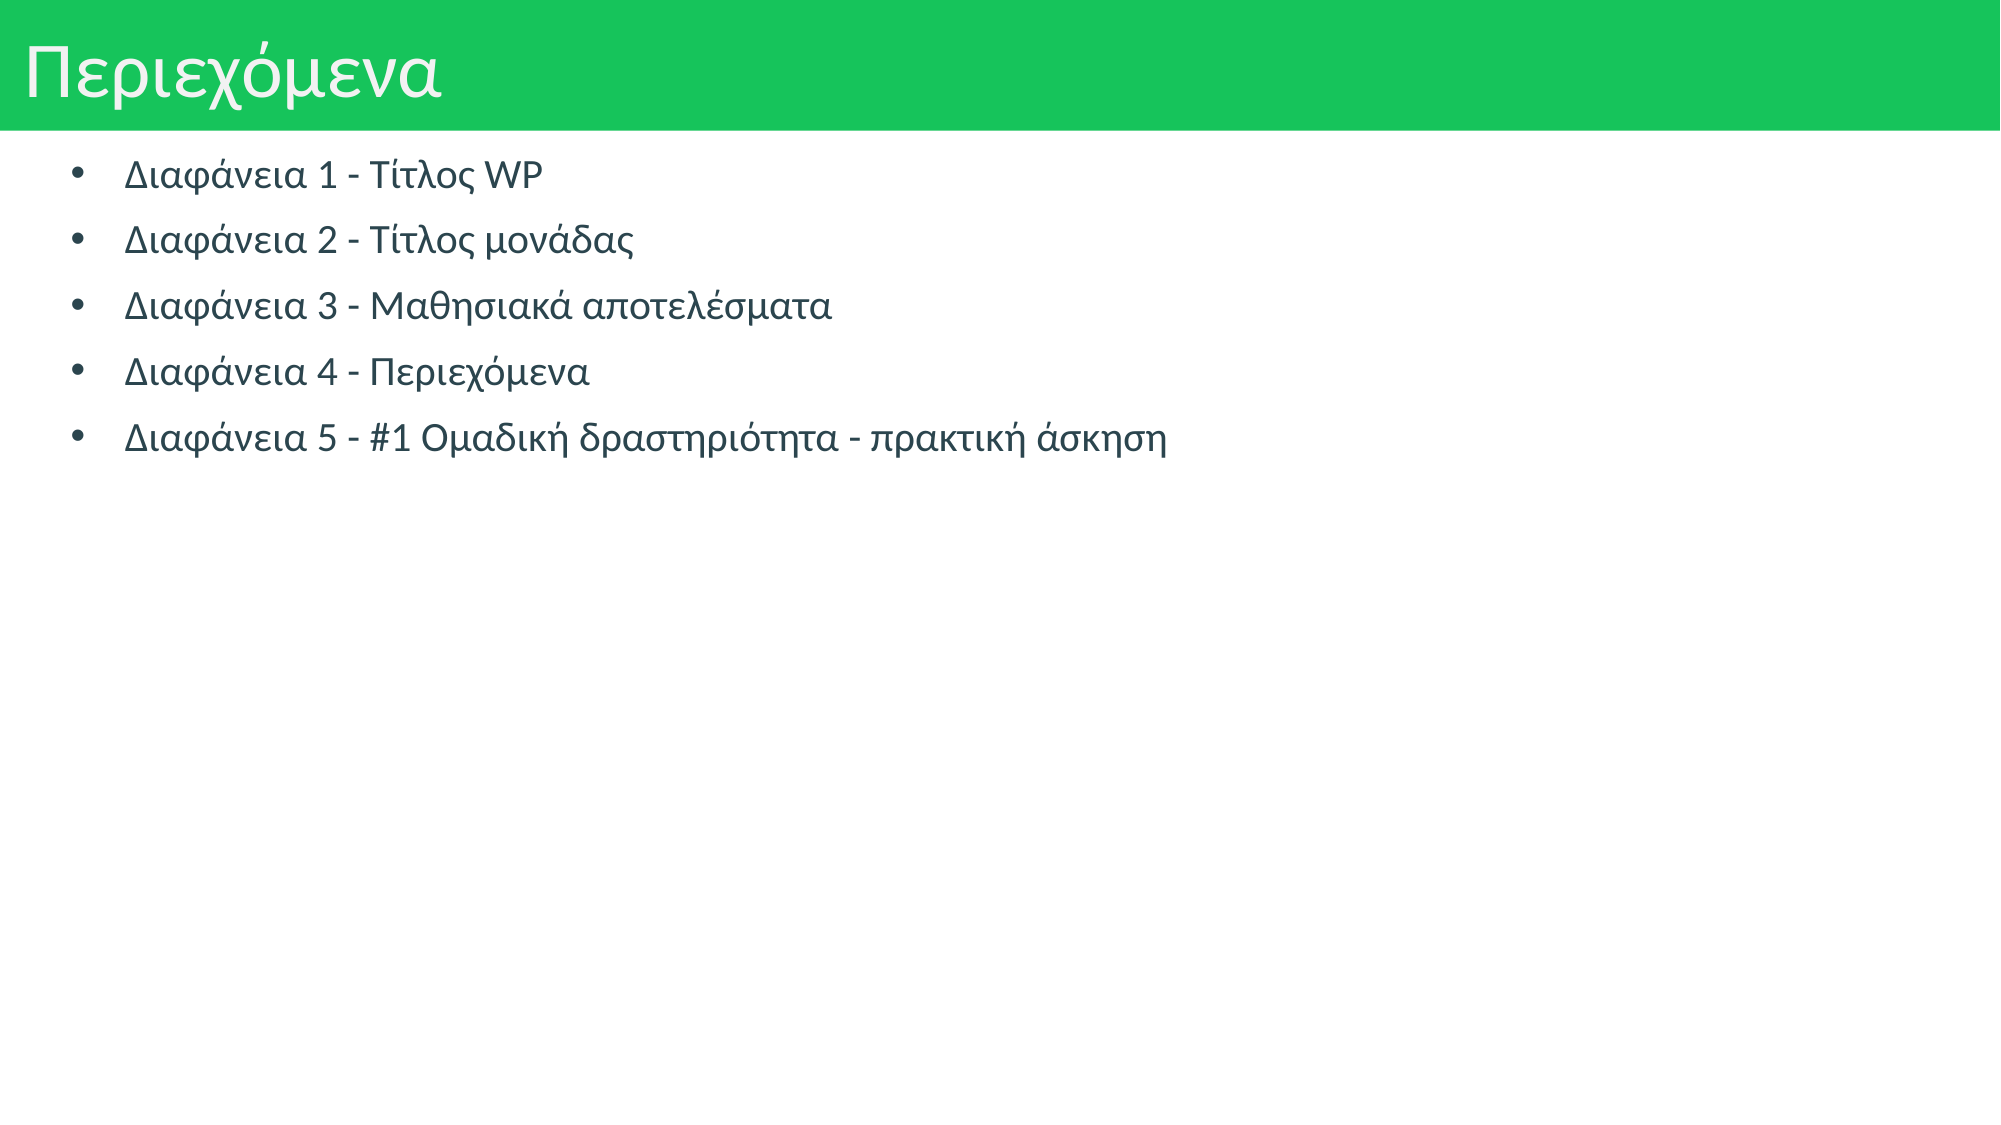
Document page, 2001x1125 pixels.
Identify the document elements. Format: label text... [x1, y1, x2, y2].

title Περιεχόμενα [16, 13, 1976, 131]
list Διαφάνεια 1 - Τίτλος WP Διαφάνεια 2 - Τίτλος μονάδας Διαφάνεια 3 - Μαθησιακά αποτελέσματα Διαφάνεια 4 - Περιεχόμενα Διαφάνεια 5 - #1 Ομαδική δραστηριότητα - πρακτική άσκηση [16, 144, 1976, 1108]
